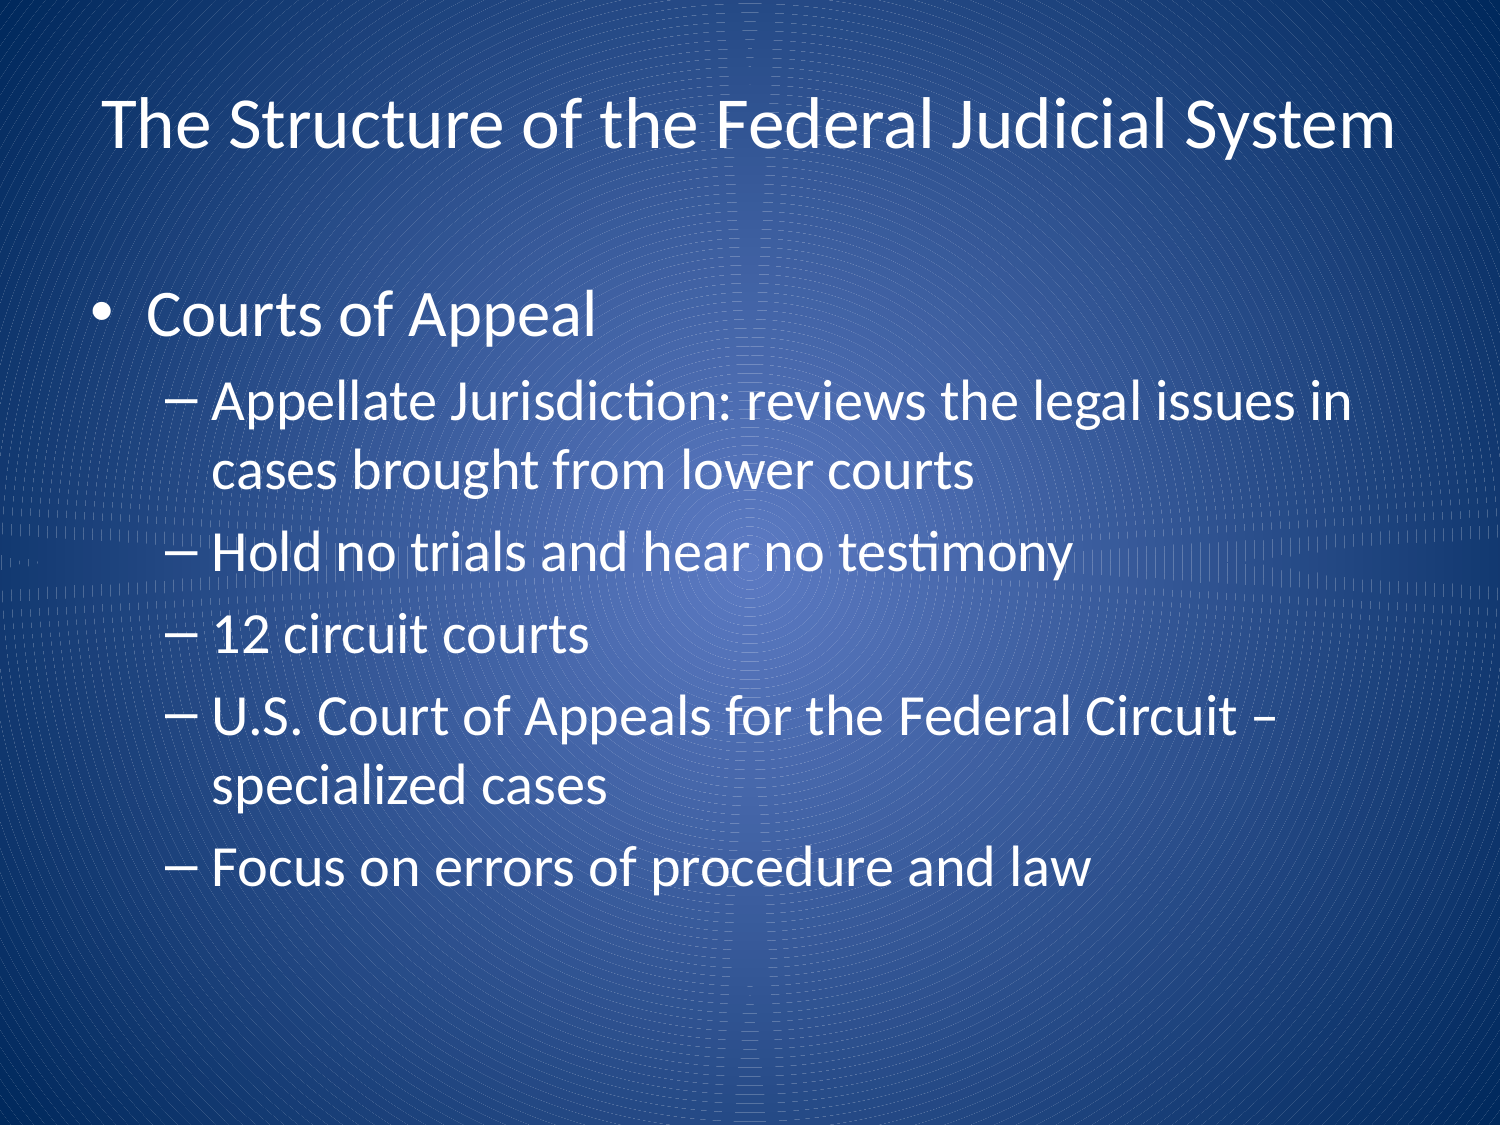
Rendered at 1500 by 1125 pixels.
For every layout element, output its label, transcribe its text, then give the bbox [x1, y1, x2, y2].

list Courts of Appeal Appellate Jurisdiction: reviews the legal issues in cases brought from lower courts Hold no trials and hear no testimony 12 circuit courts U.S. Court of Appeals for the Federal Circuit – specialized cases Focus on errors of procedure and law [75, 262, 1425, 1005]
title The Structure of the Federal Judicial System [75, 24, 1425, 213]
